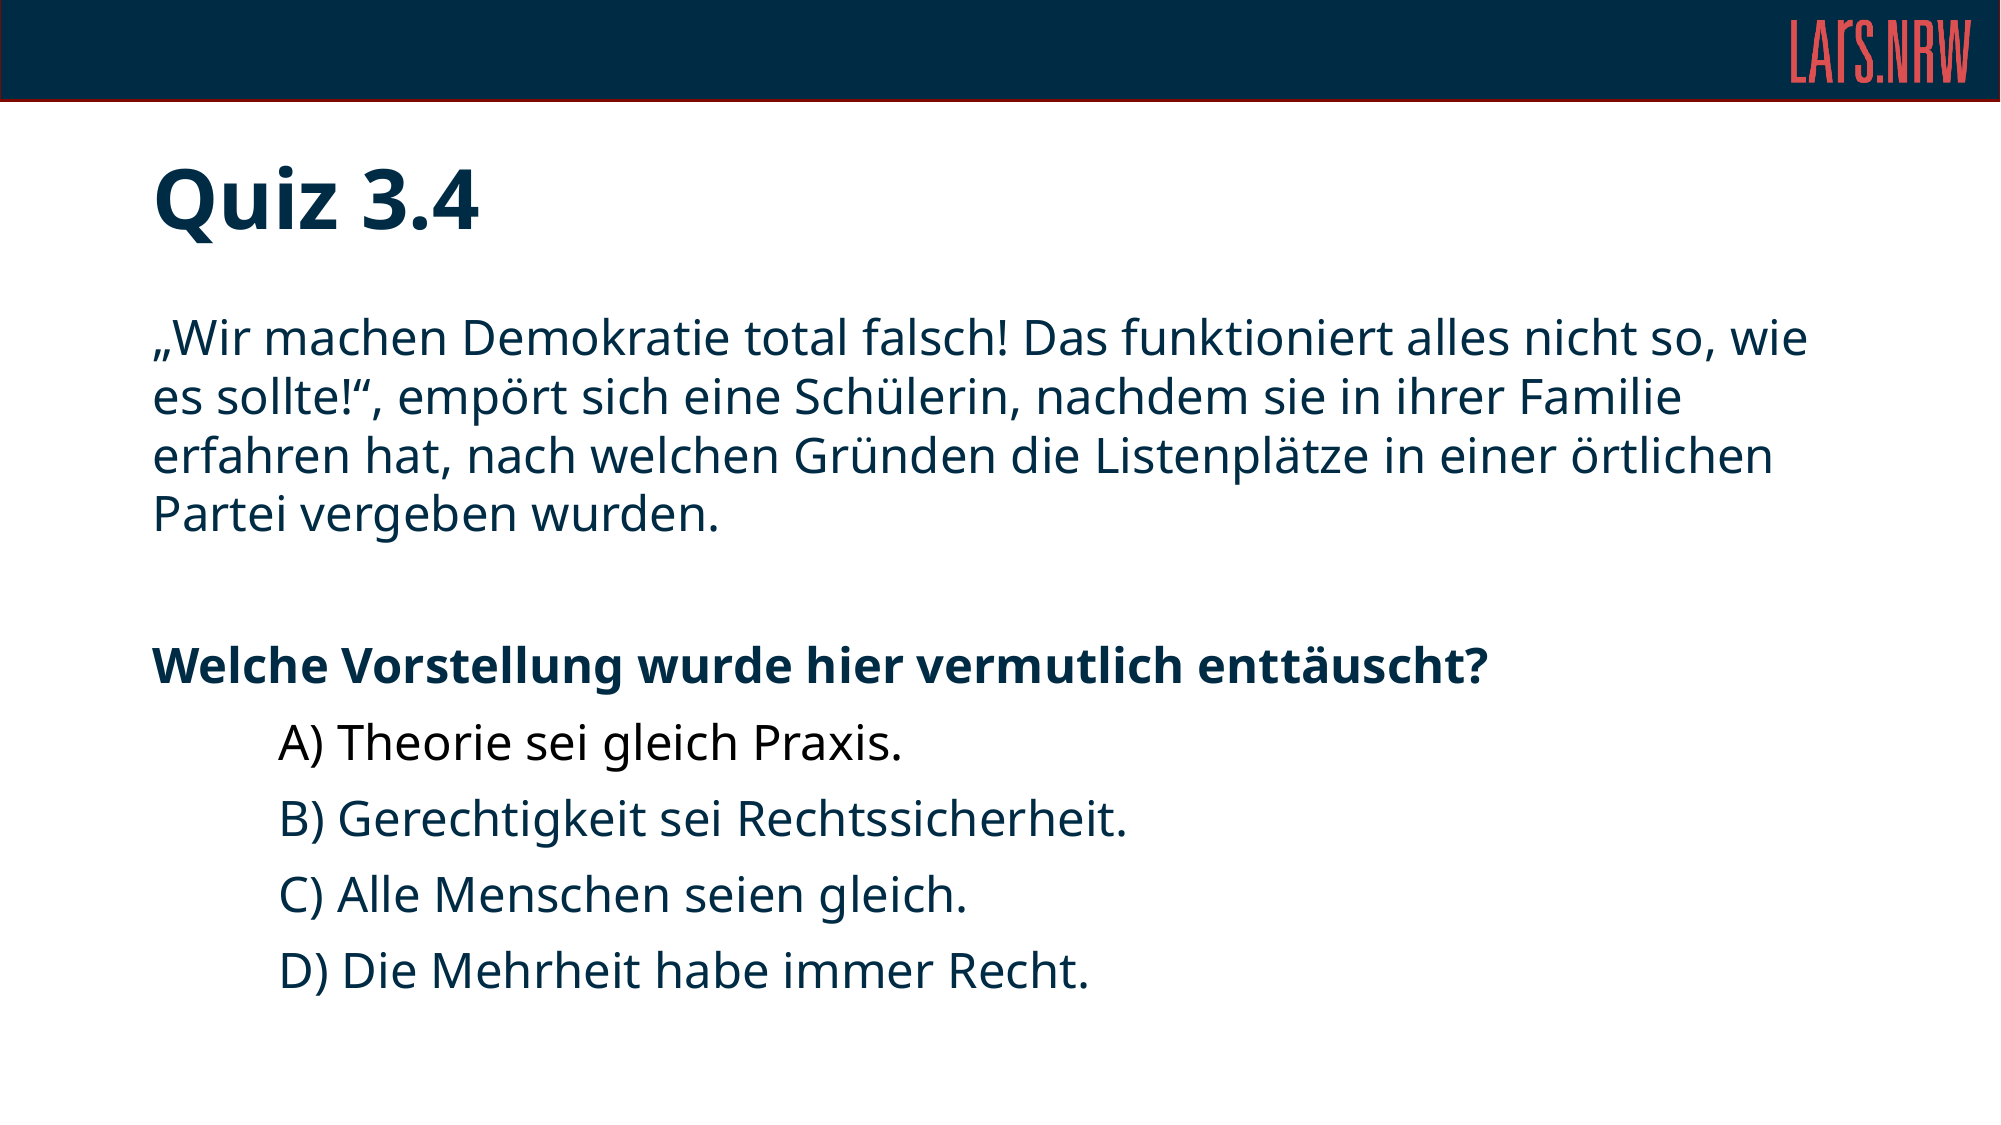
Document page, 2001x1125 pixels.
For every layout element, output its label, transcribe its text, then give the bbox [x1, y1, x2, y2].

list „Wir machen Demokratie total falsch! Das funktioniert alles nicht so, wie es sollte!“, empört sich eine Schülerin, nachdem sie in ihrer Familie erfahren hat, nach welchen Gründen die Listenplätze in einer örtlichen Partei vergeben wurden. Welche Vorstellung wurde hier vermutlich enttäuscht? A) Theorie sei gleich Praxis. B) Gerechtigkeit sei Rechtssicherheit. C) Alle Menschen seien gleich. D) Die Mehrheit habe immer Recht. [137, 299, 1863, 1014]
title Quiz 3.4 [137, 128, 1863, 278]
picture [1773, 6, 1977, 99]
